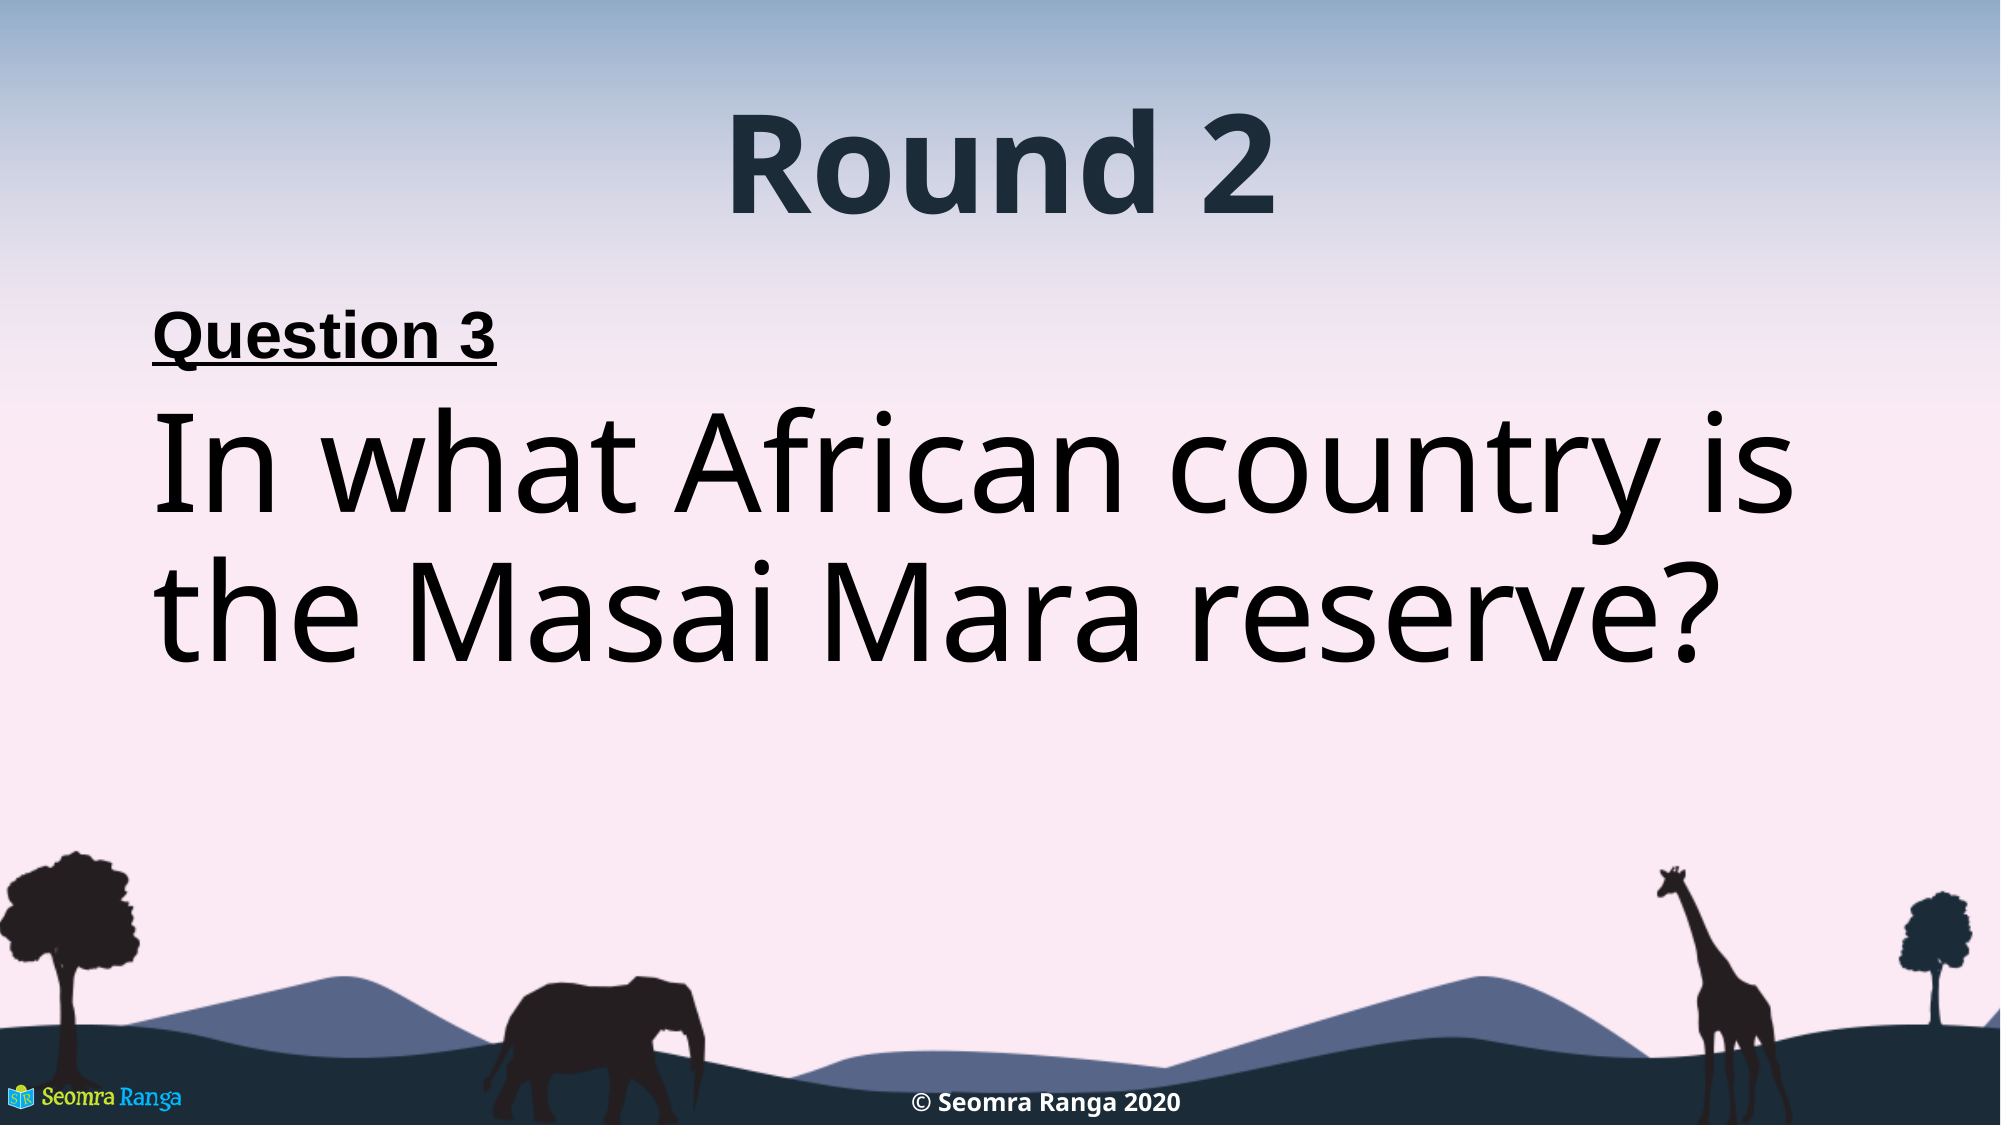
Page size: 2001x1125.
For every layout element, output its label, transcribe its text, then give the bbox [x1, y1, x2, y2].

text_box © Seomra Ranga 2020 www.seomraranga.com [762, 1079, 1330, 1125]
picture [0, 0, 2001, 1125]
list Question 3 In what African country is the Masai Mara reserve? [137, 293, 1863, 1014]
title Round 2 [137, 59, 1863, 278]
